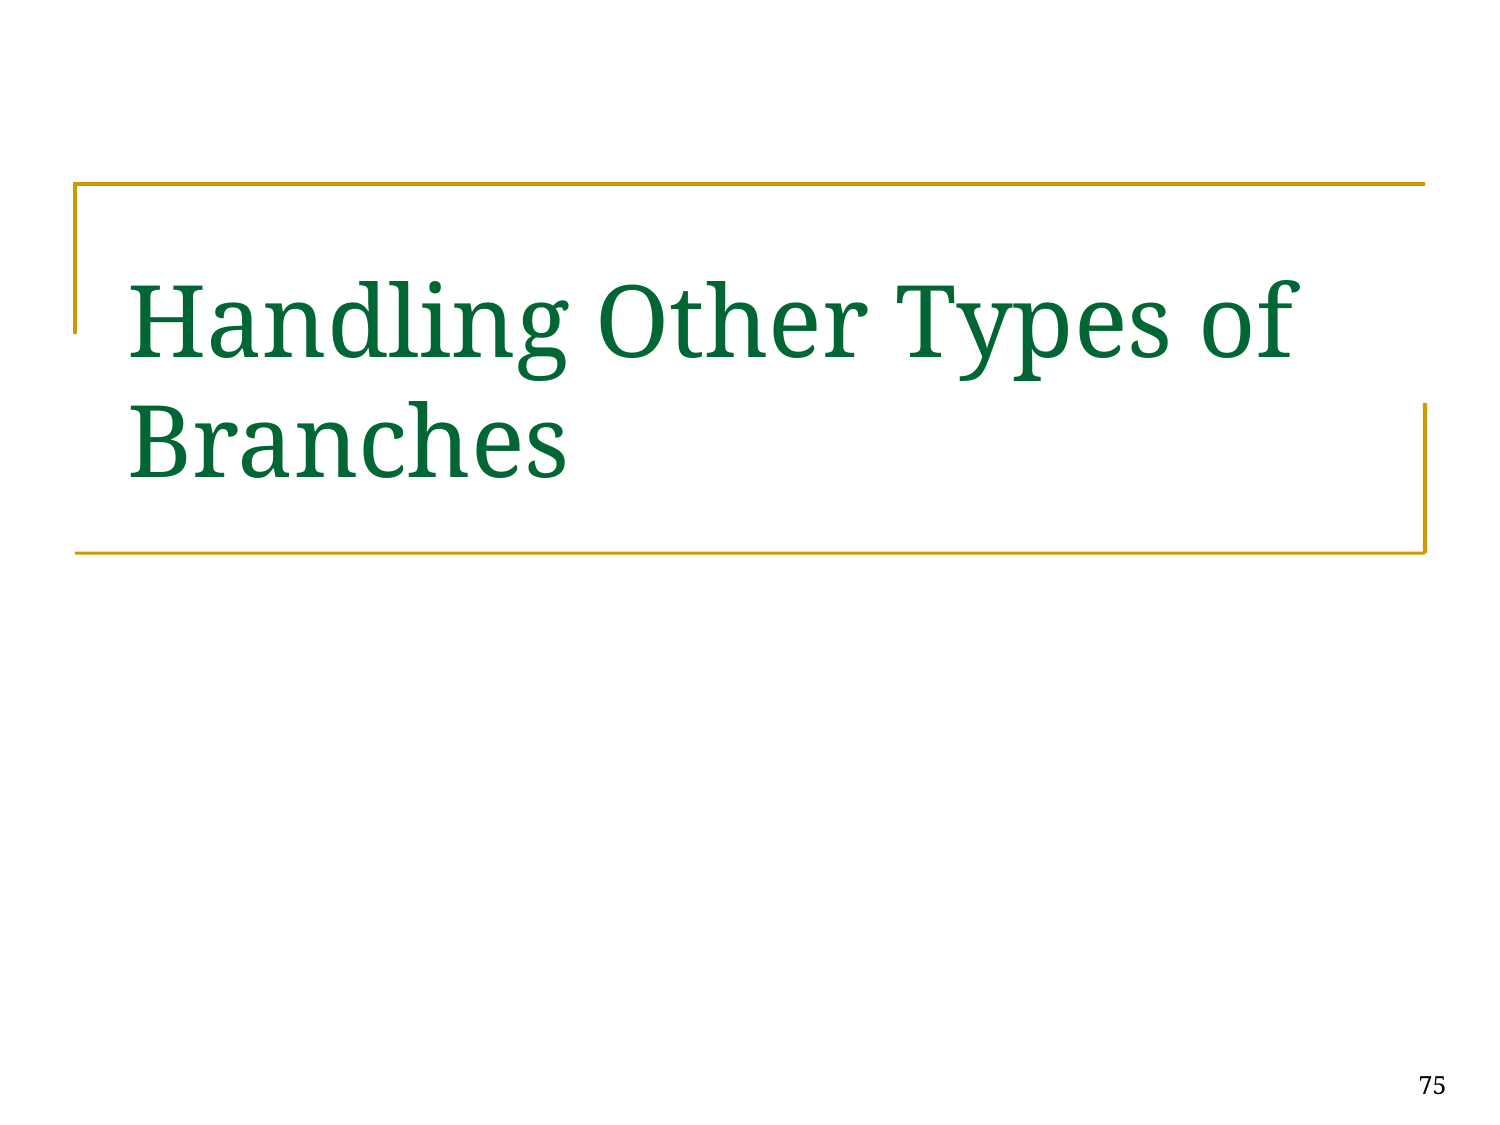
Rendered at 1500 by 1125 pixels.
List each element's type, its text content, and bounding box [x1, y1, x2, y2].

slide_number 75 [1111, 1036, 1462, 1112]
title Handling Other Types of Branches [112, 249, 1438, 538]
